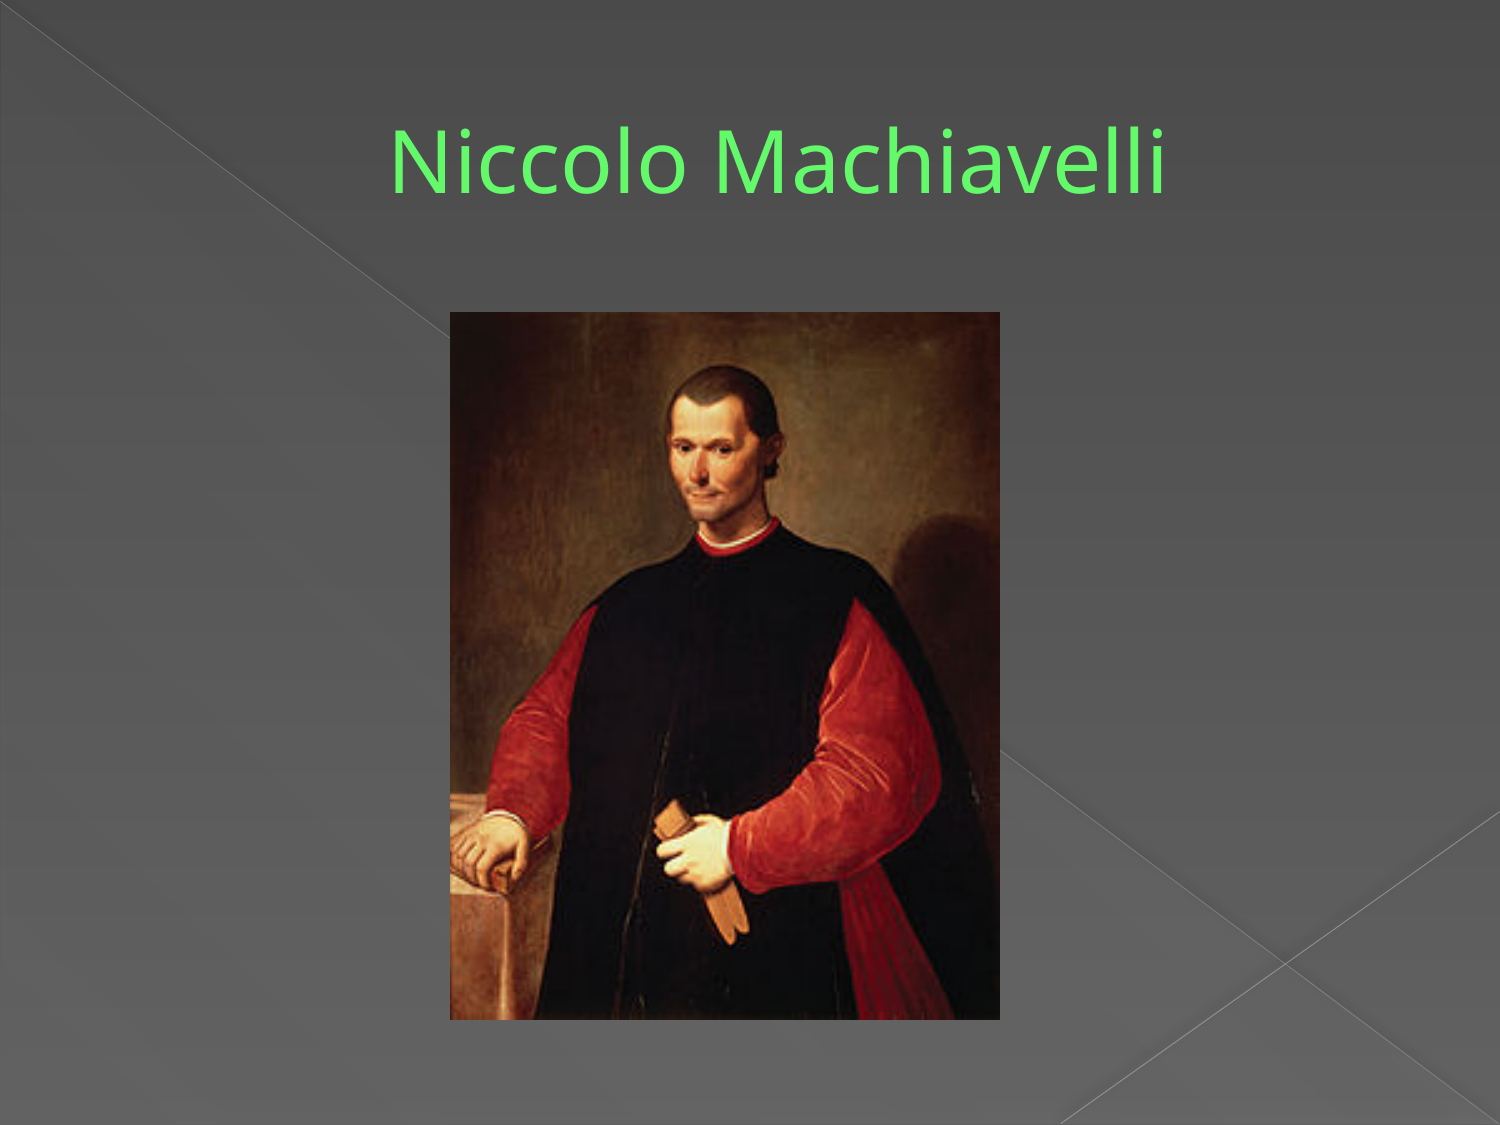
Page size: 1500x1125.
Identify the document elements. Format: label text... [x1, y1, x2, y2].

title Niccolo Machiavelli [75, 43, 1425, 274]
picture [449, 312, 1001, 1021]
